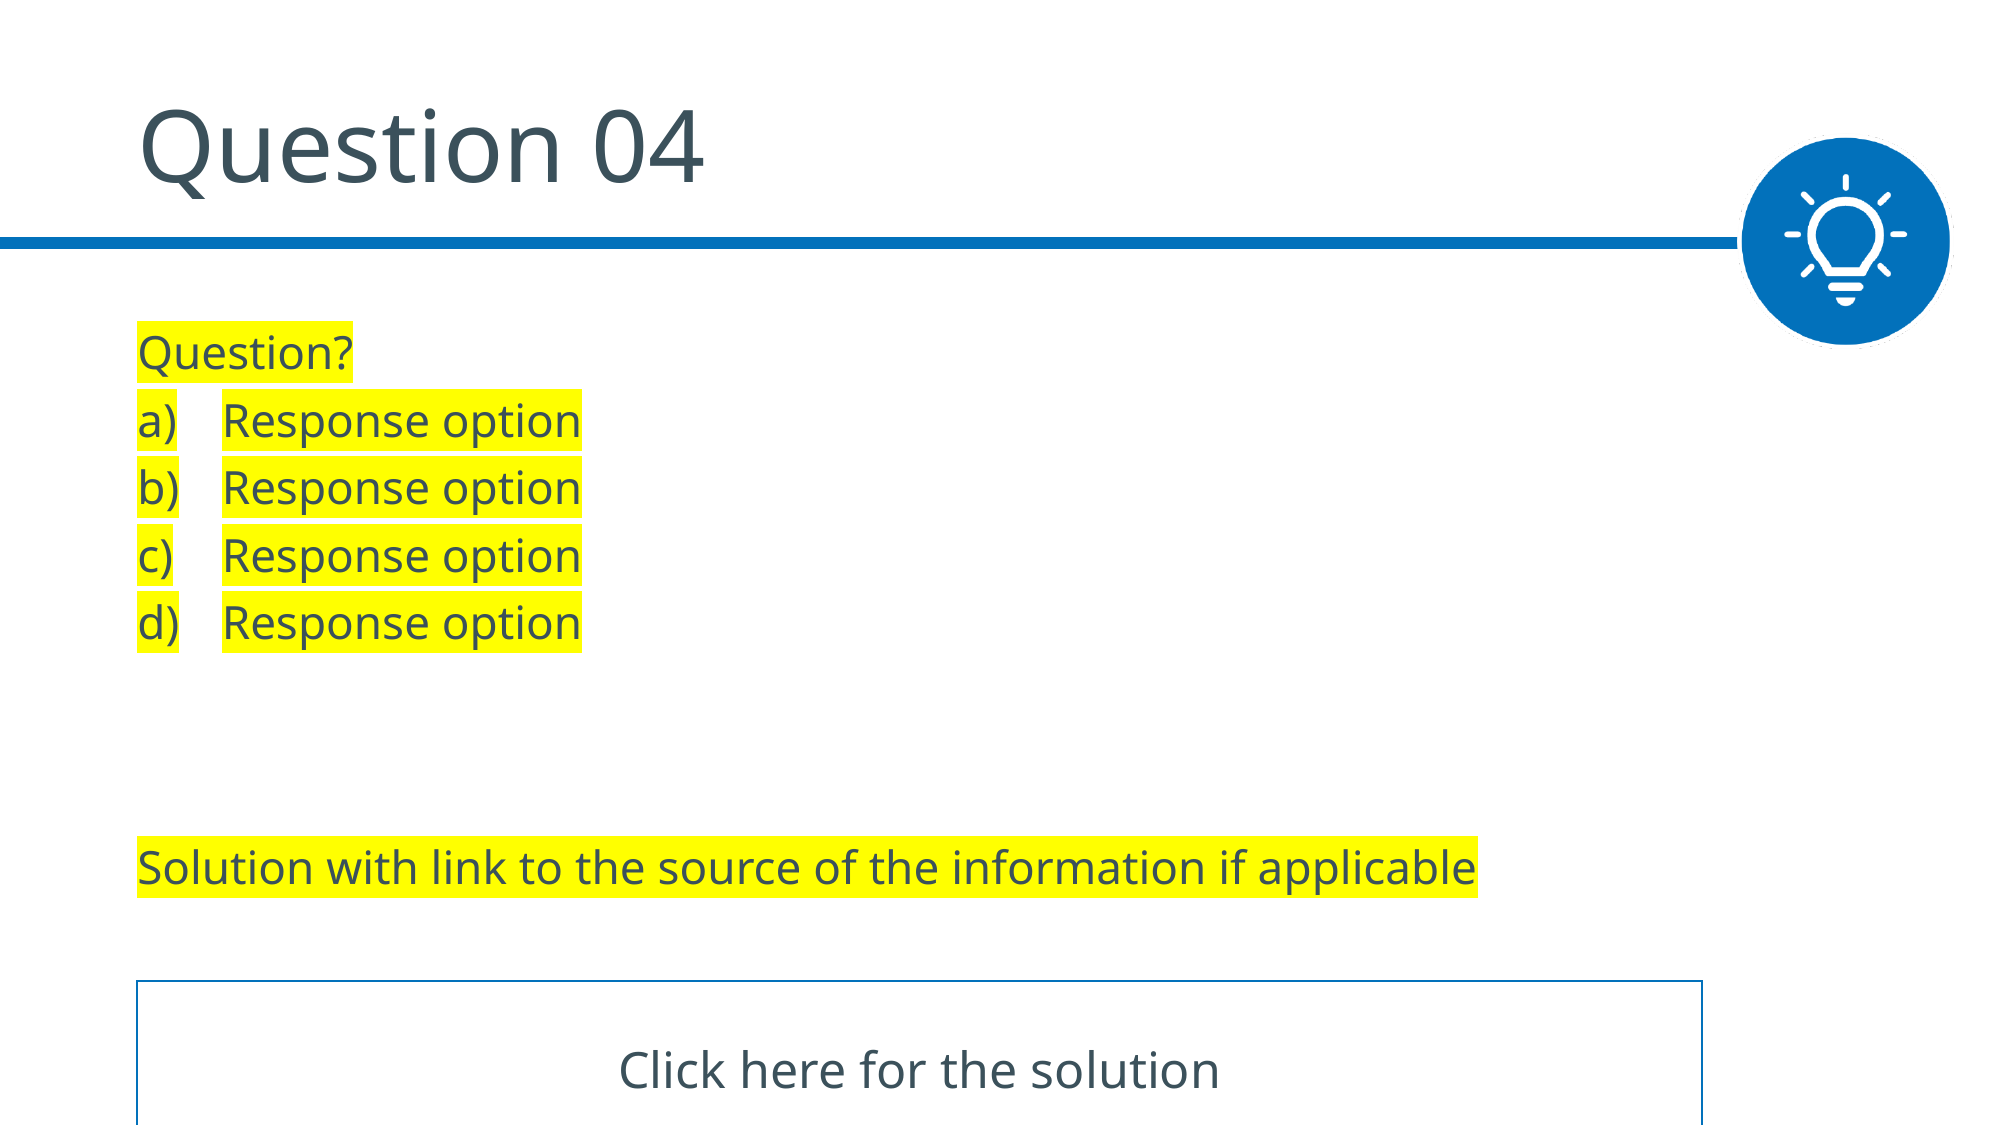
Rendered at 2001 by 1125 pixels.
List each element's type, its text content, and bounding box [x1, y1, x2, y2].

list Question? Response option Response option Response option Response option [137, 324, 1703, 782]
picture [1737, 133, 1954, 349]
list Solution with link to the source of the information if applicable [137, 838, 1703, 980]
title Question 04 [137, 47, 1703, 238]
text_box Click here for the solution [136, 980, 1703, 1125]
